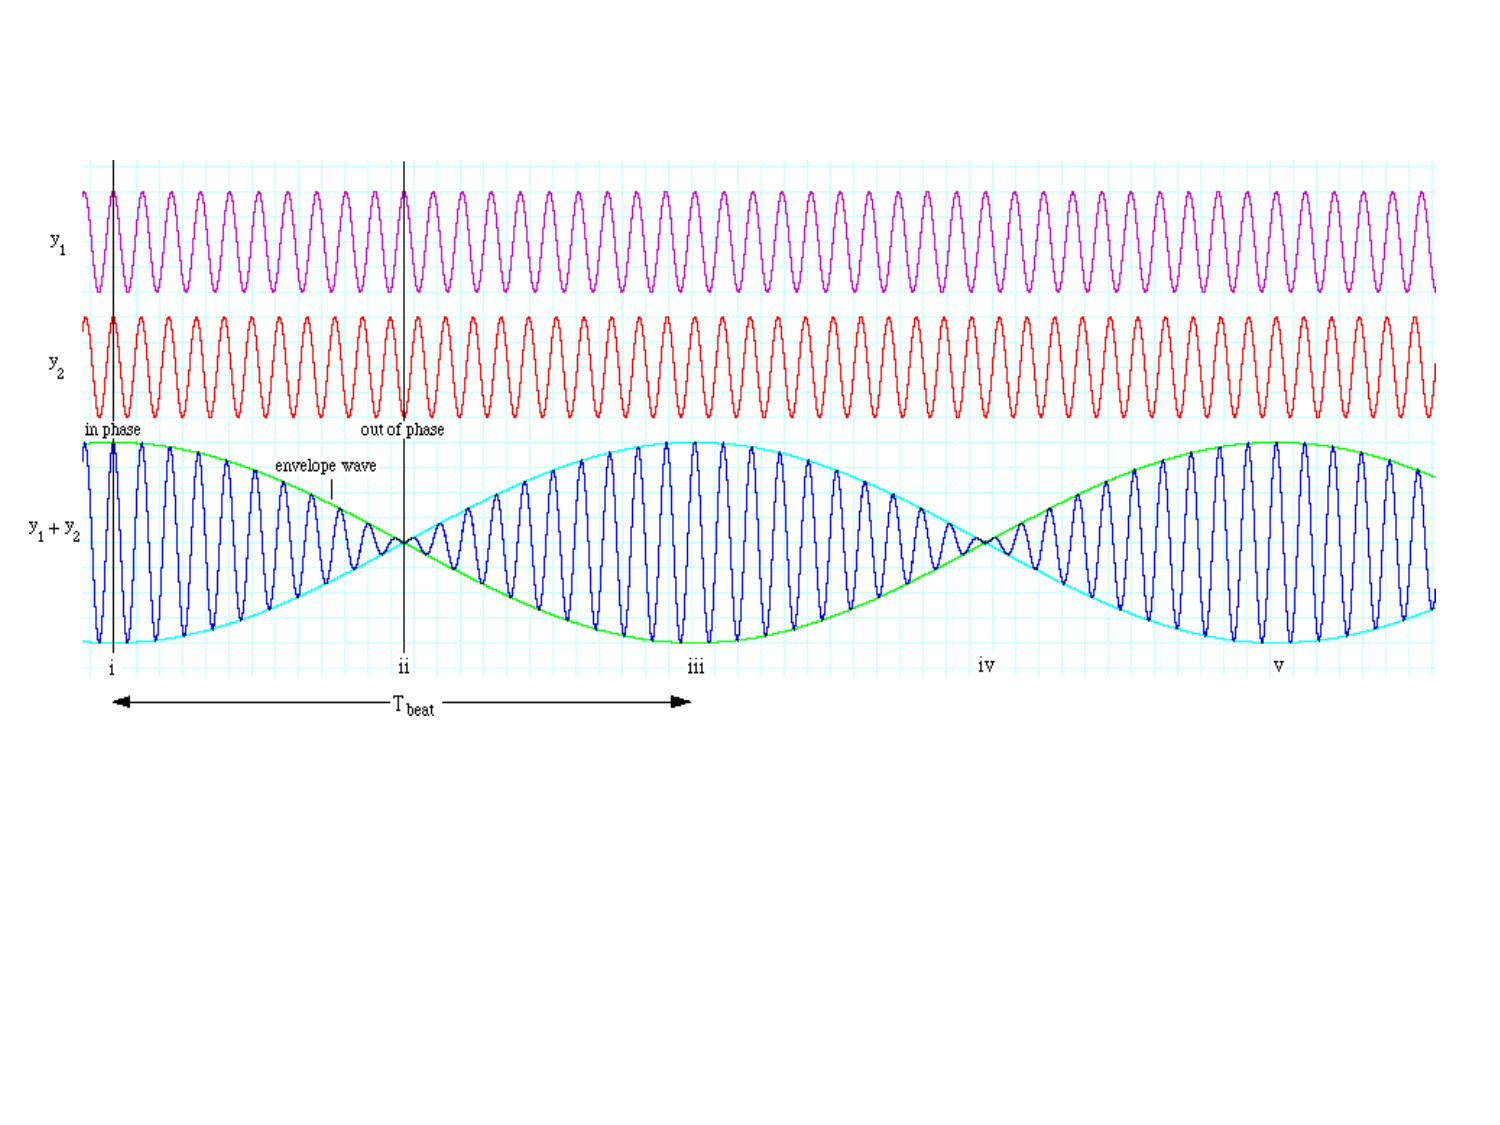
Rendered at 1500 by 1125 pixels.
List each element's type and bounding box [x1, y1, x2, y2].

picture [29, 160, 1436, 716]
